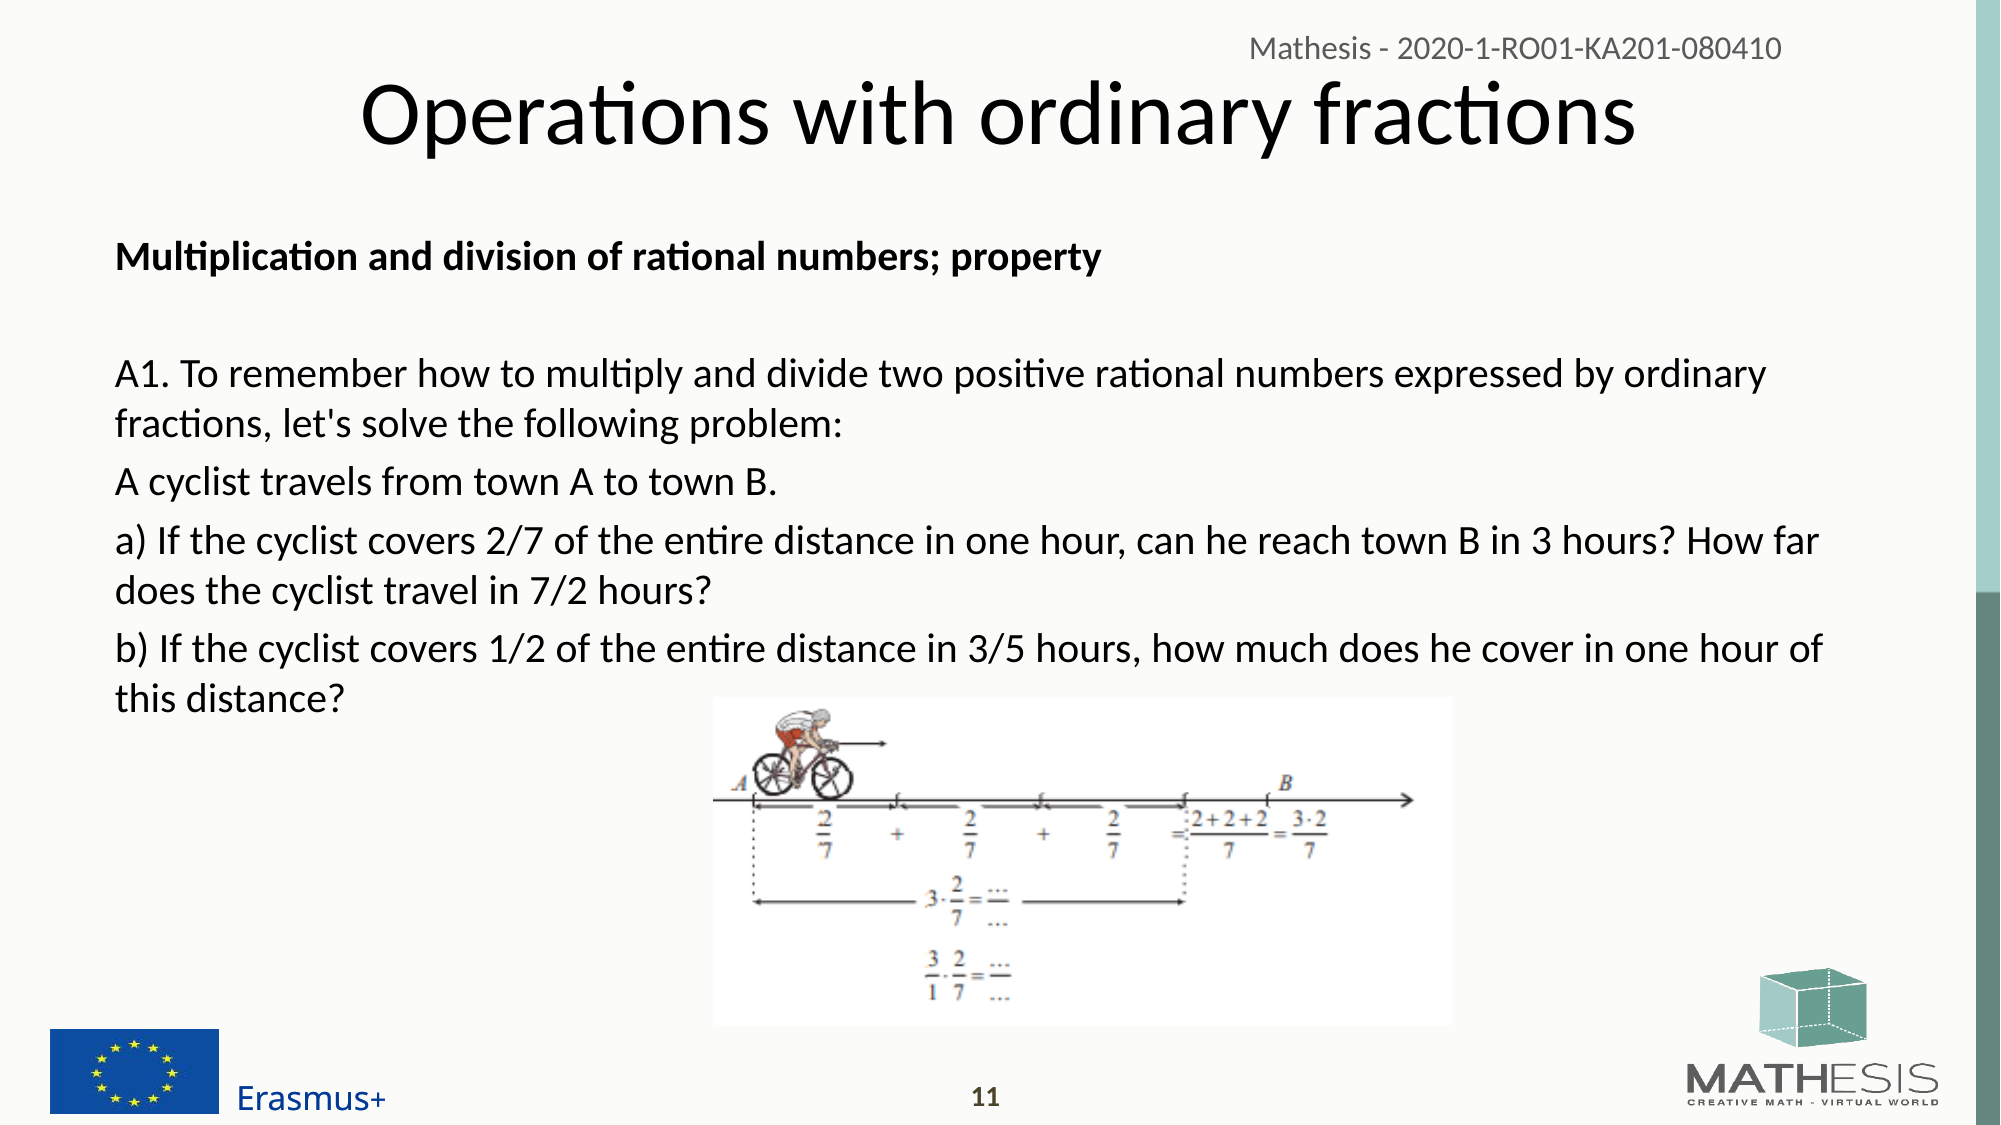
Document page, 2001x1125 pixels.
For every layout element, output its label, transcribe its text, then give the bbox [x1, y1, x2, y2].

list Multiplication and division of rational numbers; property A1. To remember how to multiply and divide two positive rational numbers expressed by ordinary fractions, let's solve the following problem: A cyclist travels from town A to town B. a) If the cyclist covers 2/7 of the entire distance in one hour, can he reach town B in 3 hours? How far does the cyclist travel in 7/2 hours? b) If the cyclist covers 1/2 of the entire distance in 3/5 hours, how much does he cover in one hour of this distance? [99, 221, 1900, 965]
title Operations with ordinary fractions [99, 45, 1900, 221]
picture [713, 697, 1452, 1025]
picture [50, 1029, 219, 1114]
